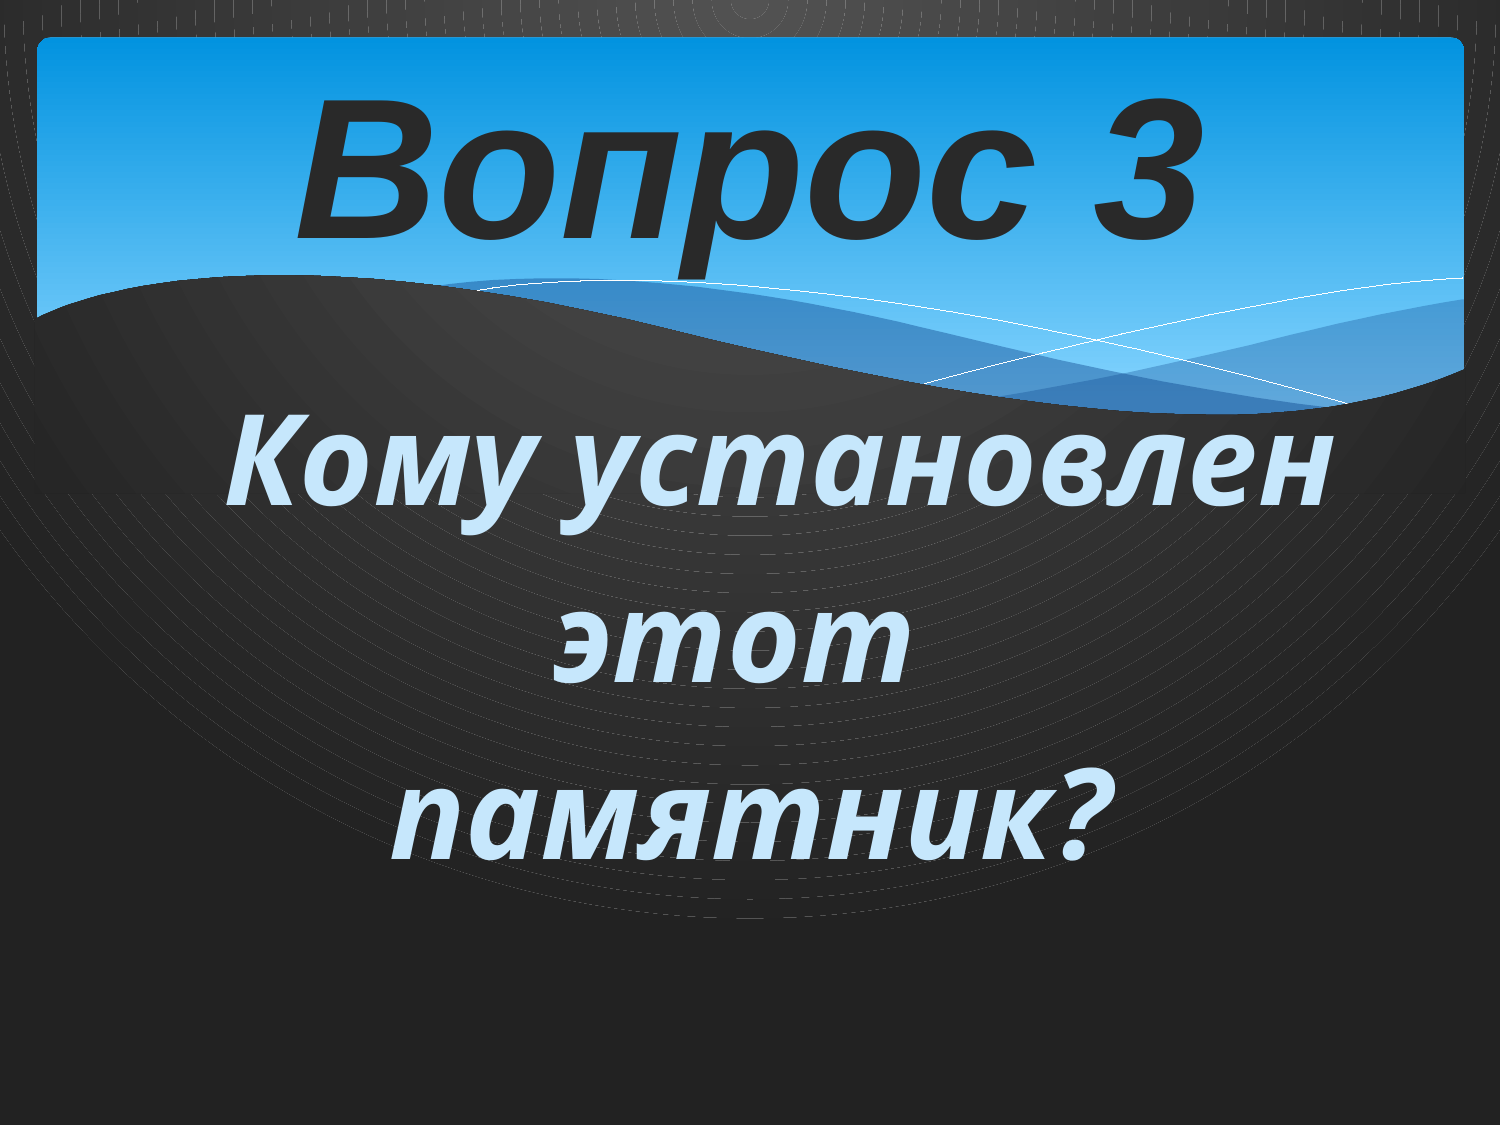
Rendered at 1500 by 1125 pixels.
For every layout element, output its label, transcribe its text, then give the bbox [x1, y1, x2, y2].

title Вопрос 3 [75, 55, 1425, 261]
list Кому установлен этот памятник? [143, 290, 1359, 1005]
